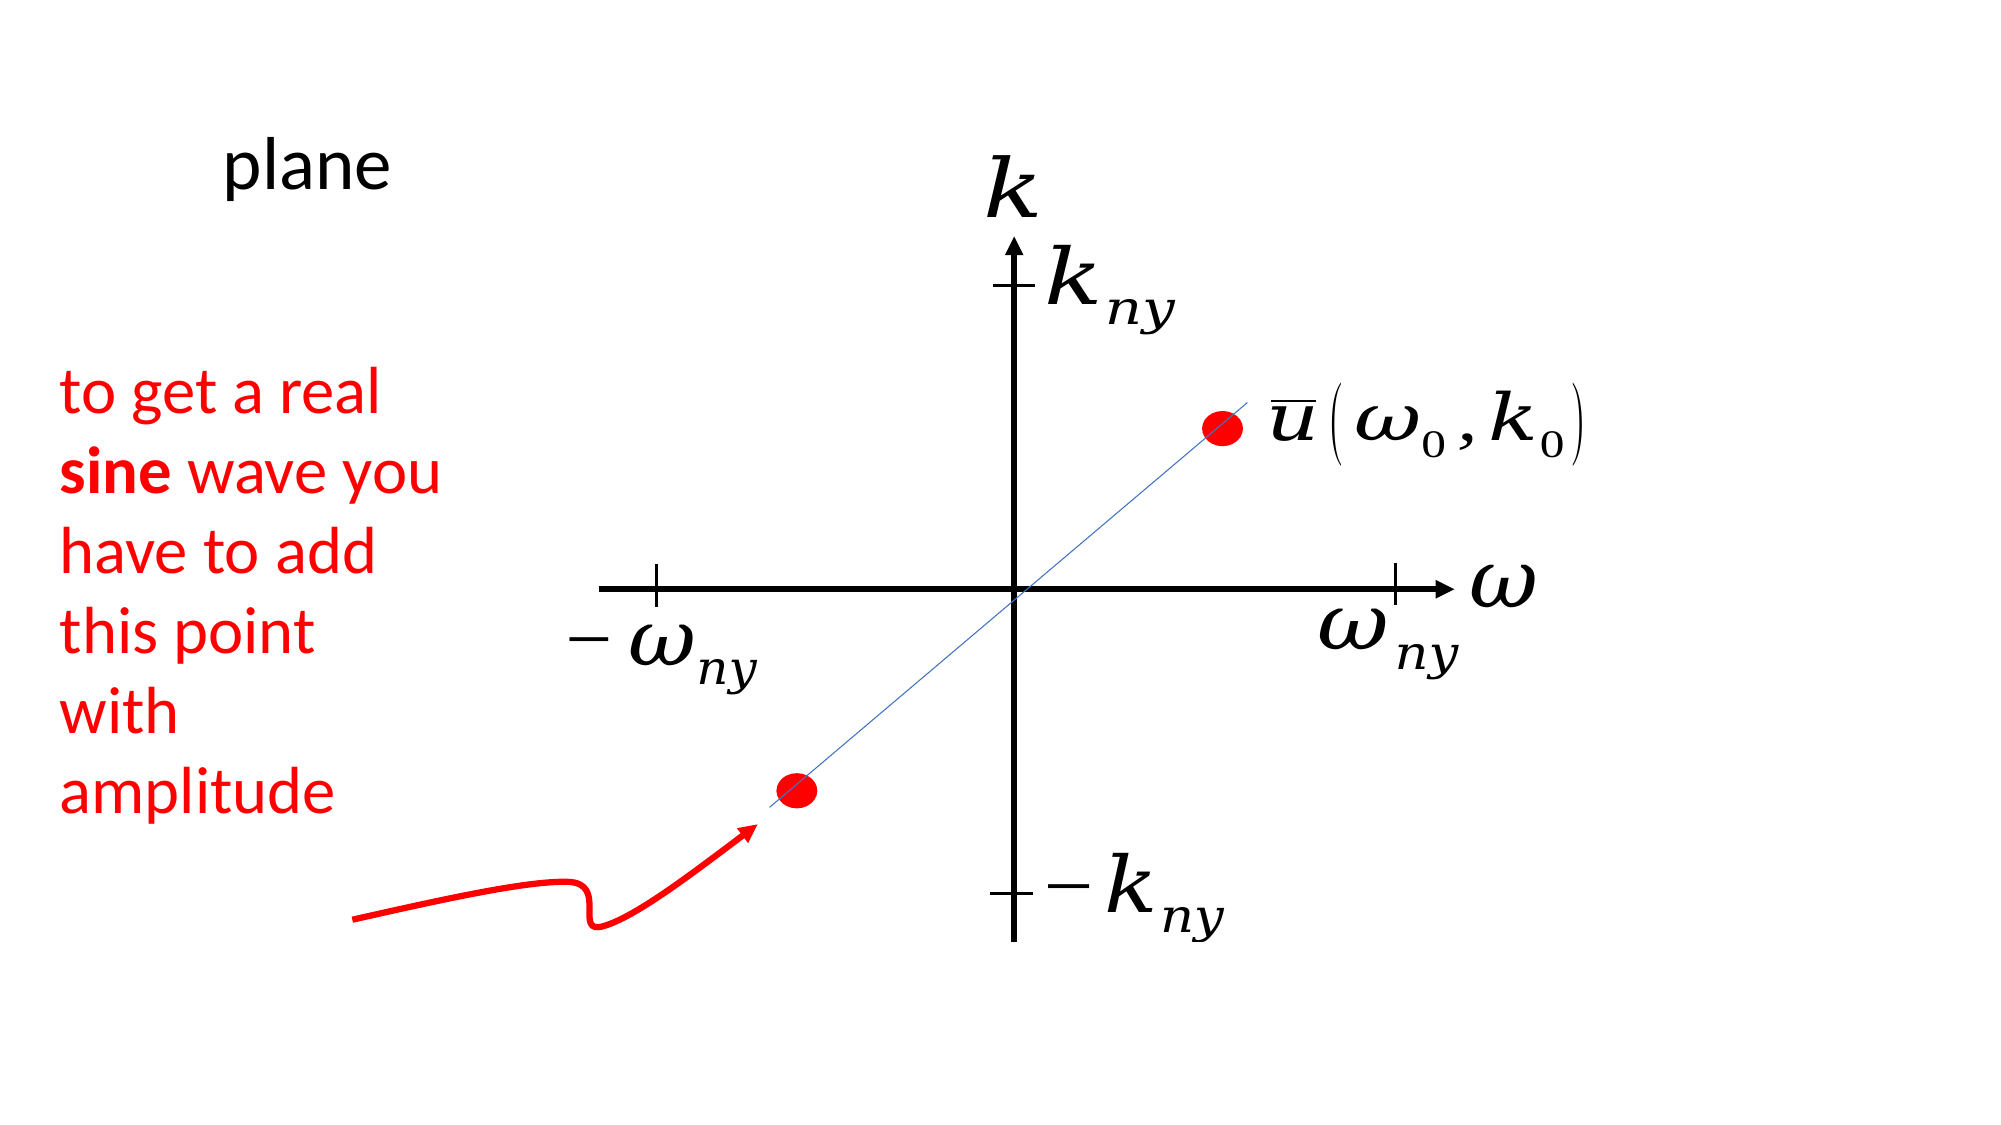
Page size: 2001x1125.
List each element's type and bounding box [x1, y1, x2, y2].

text_box [769, 402, 1248, 808]
text_box [352, 824, 758, 929]
